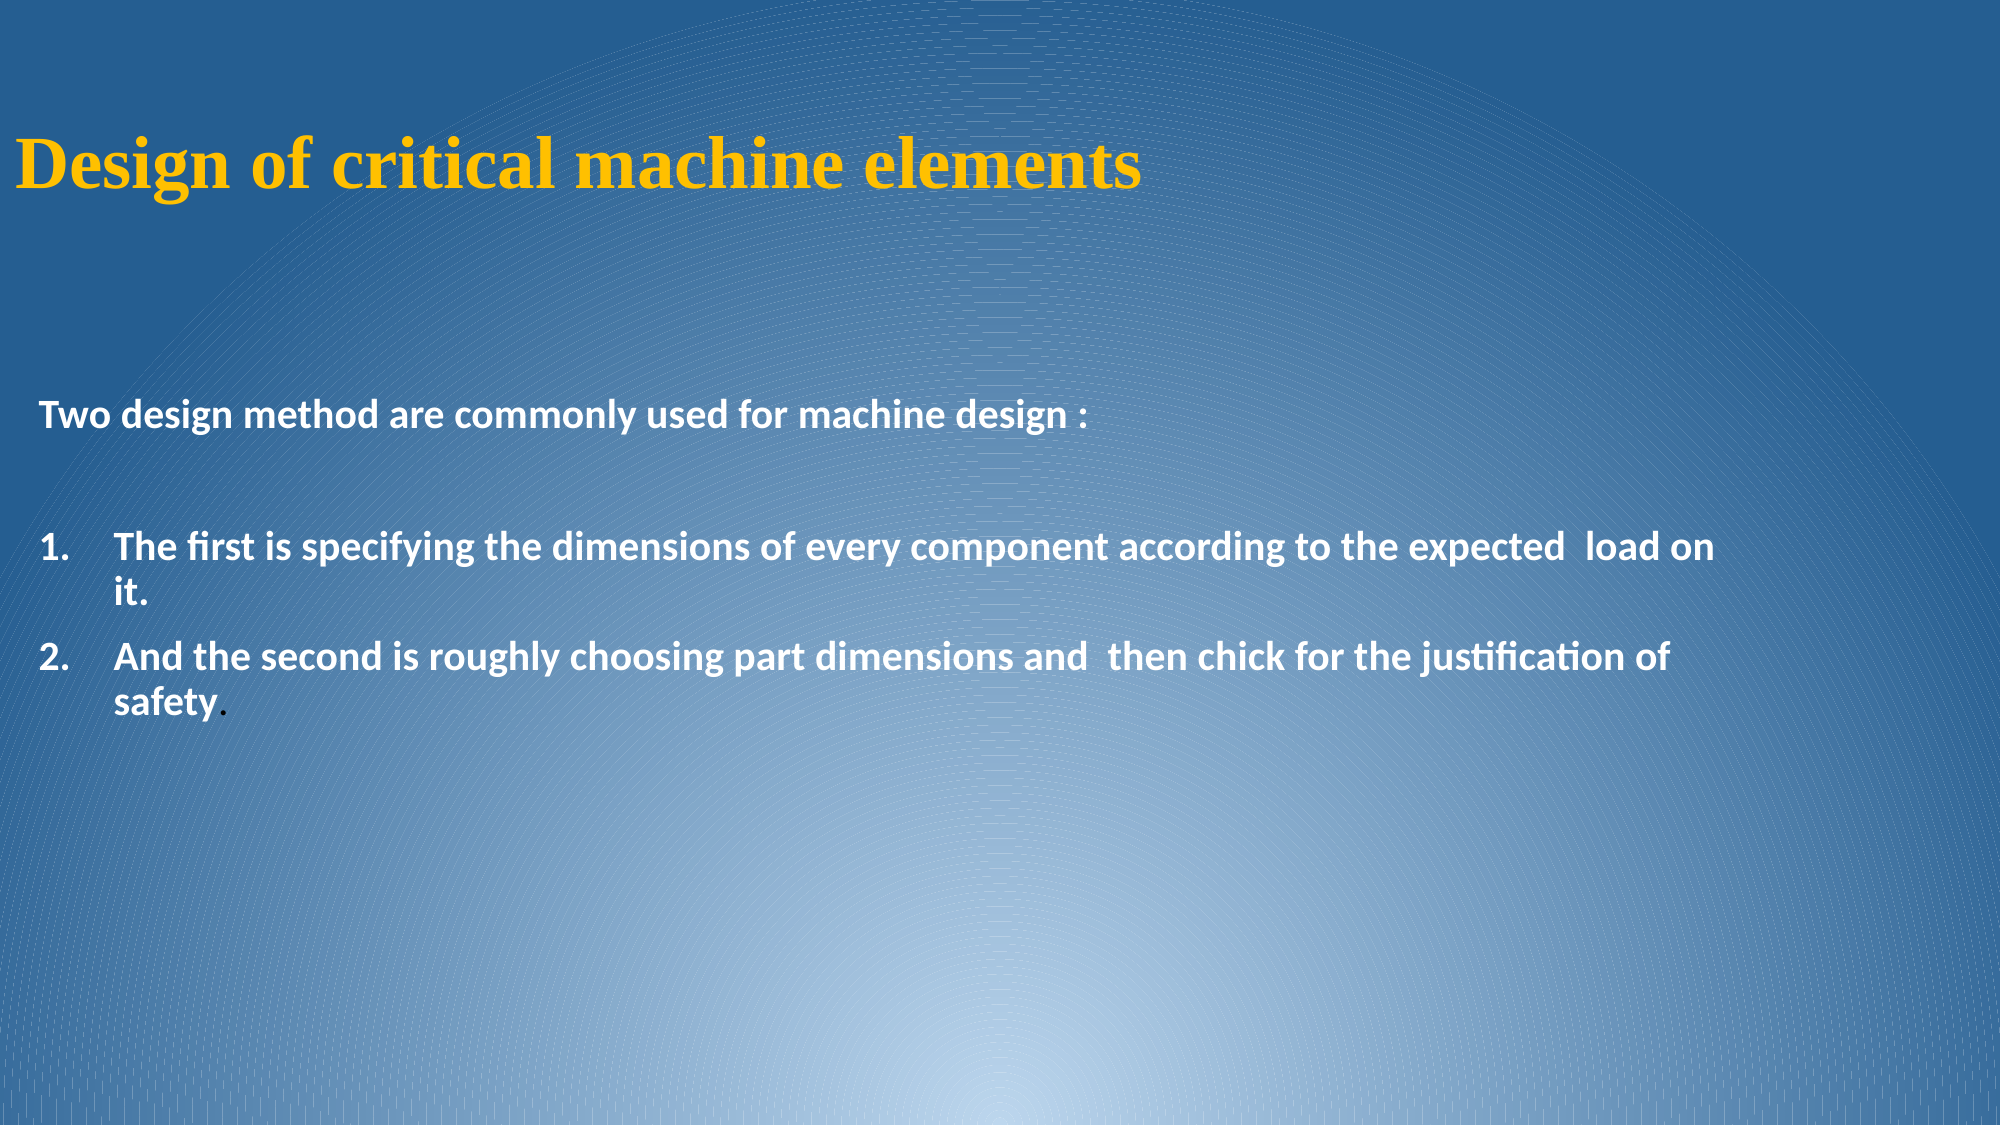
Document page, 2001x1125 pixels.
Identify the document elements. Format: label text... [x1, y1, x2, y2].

title Design of critical machine elements [0, 55, 1725, 274]
list Two design method are commonly used for machine design : The first is specifying the dimensions of every component according to the expected load on it. And the second is roughly choosing part dimensions and then chick for the justification of safety. [23, 303, 1749, 1018]
